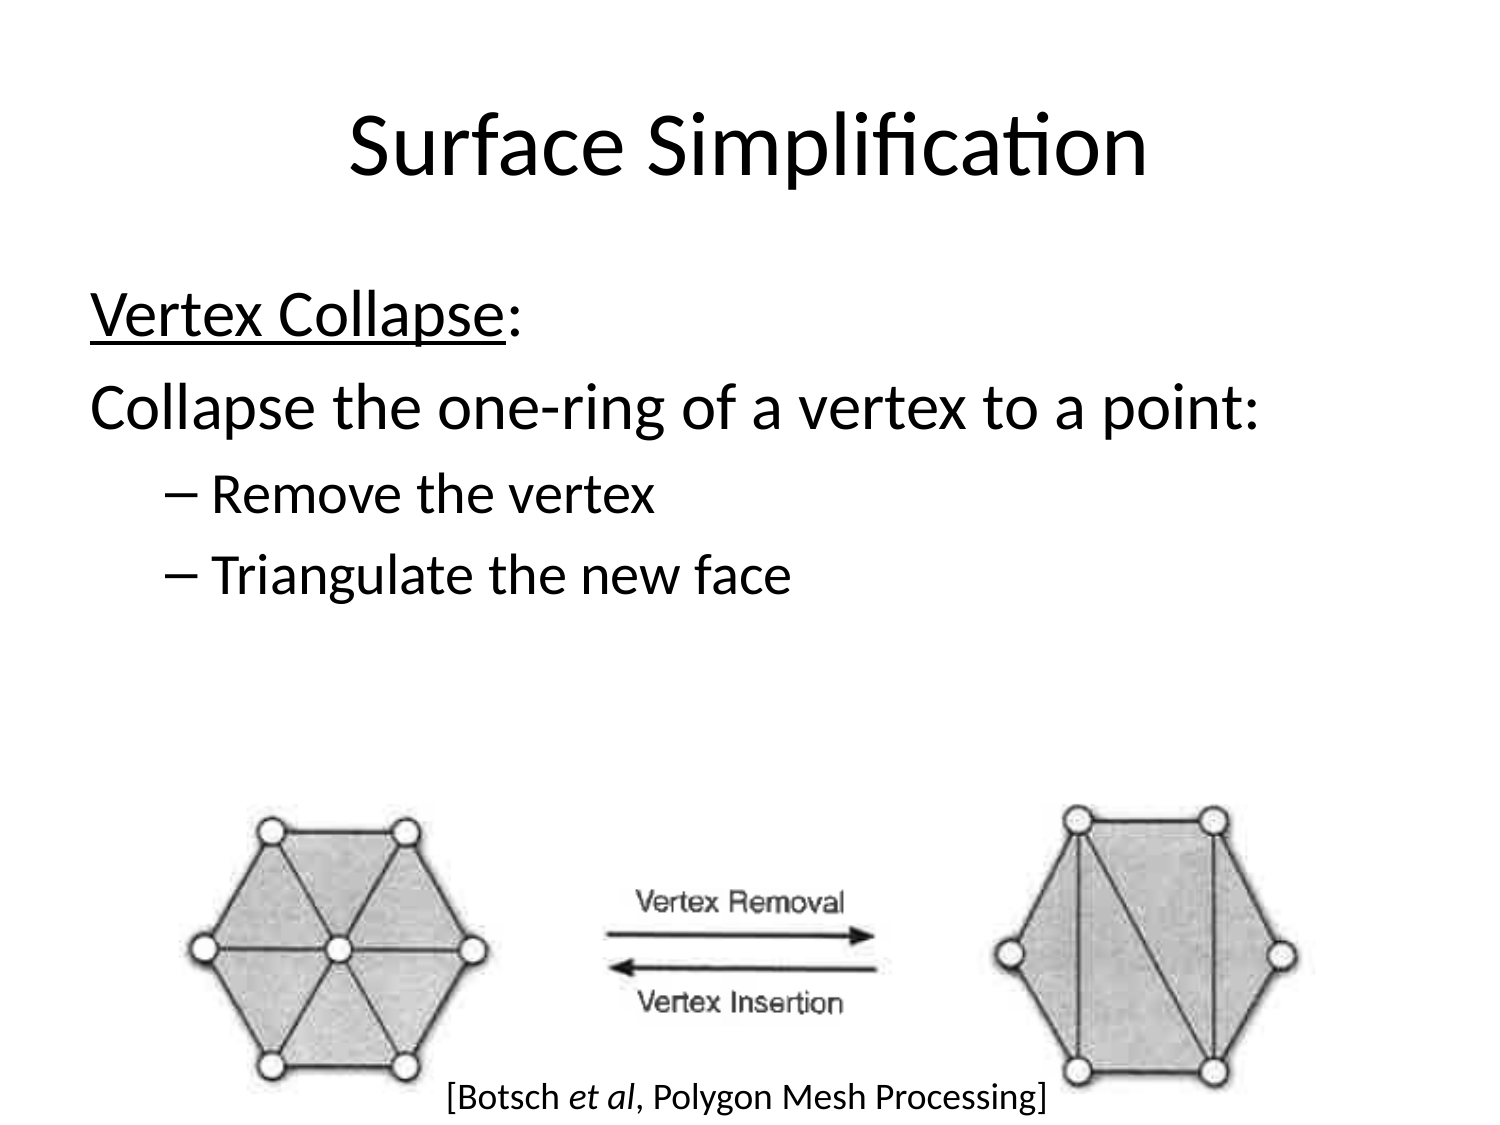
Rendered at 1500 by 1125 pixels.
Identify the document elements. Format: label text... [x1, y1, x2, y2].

picture [169, 799, 1326, 1101]
title Surface Simplification [75, 45, 1425, 233]
list Vertex Collapse: Collapse the one-ring of a vertex to a point: Remove the vertex Triangulate the new face [75, 262, 1425, 1005]
text_box [Botsch et al, Polygon Mesh Processing] [430, 1110, 1064, 1125]
